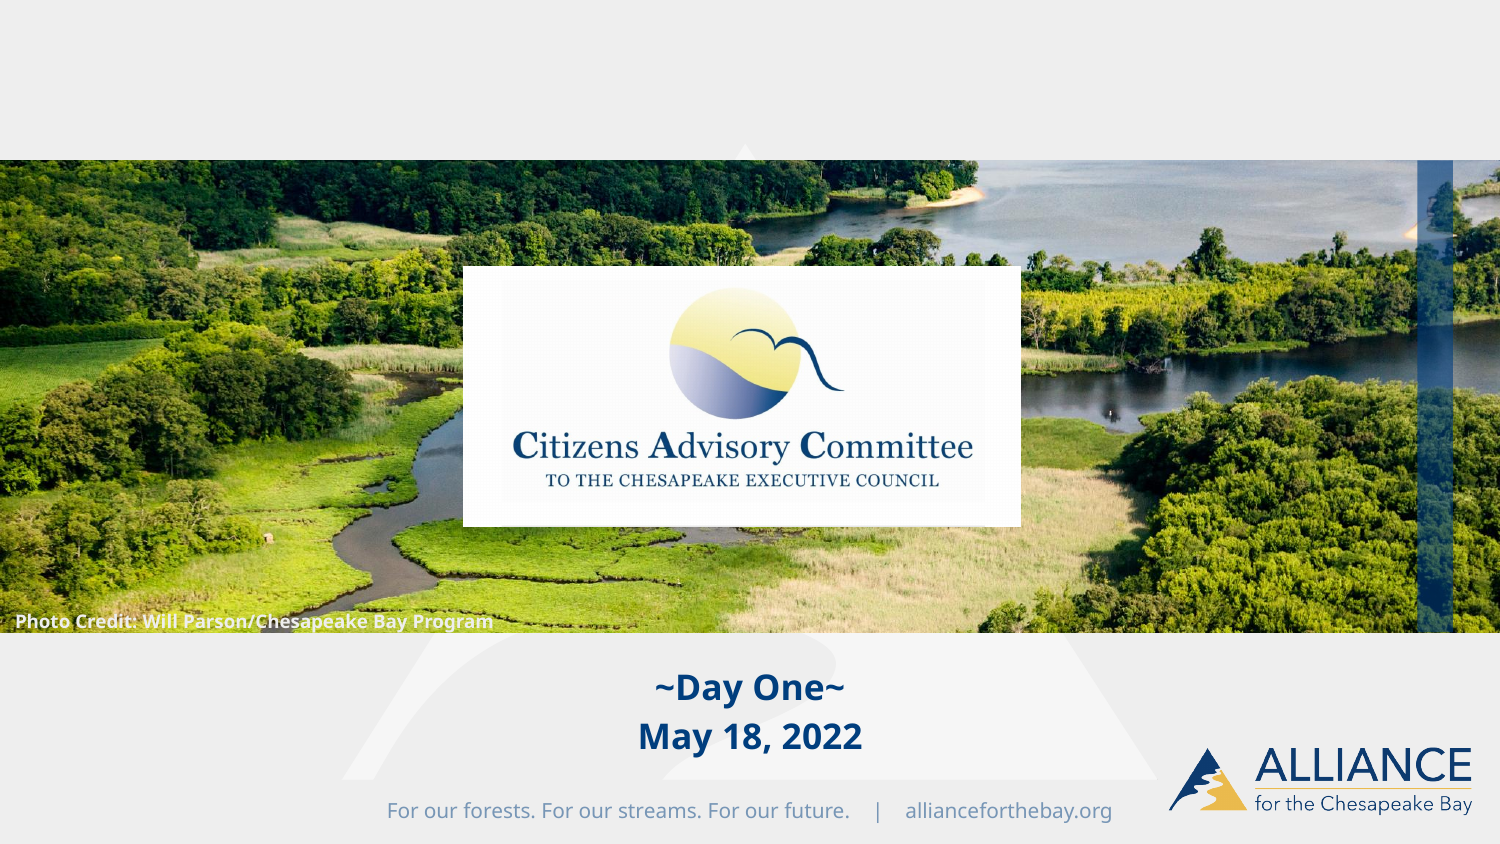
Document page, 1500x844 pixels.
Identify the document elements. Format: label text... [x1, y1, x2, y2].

picture [0, 160, 1500, 633]
picture [1147, 730, 1489, 832]
text_box ~Day One~ May 18, 2022 [7, 640, 1493, 764]
